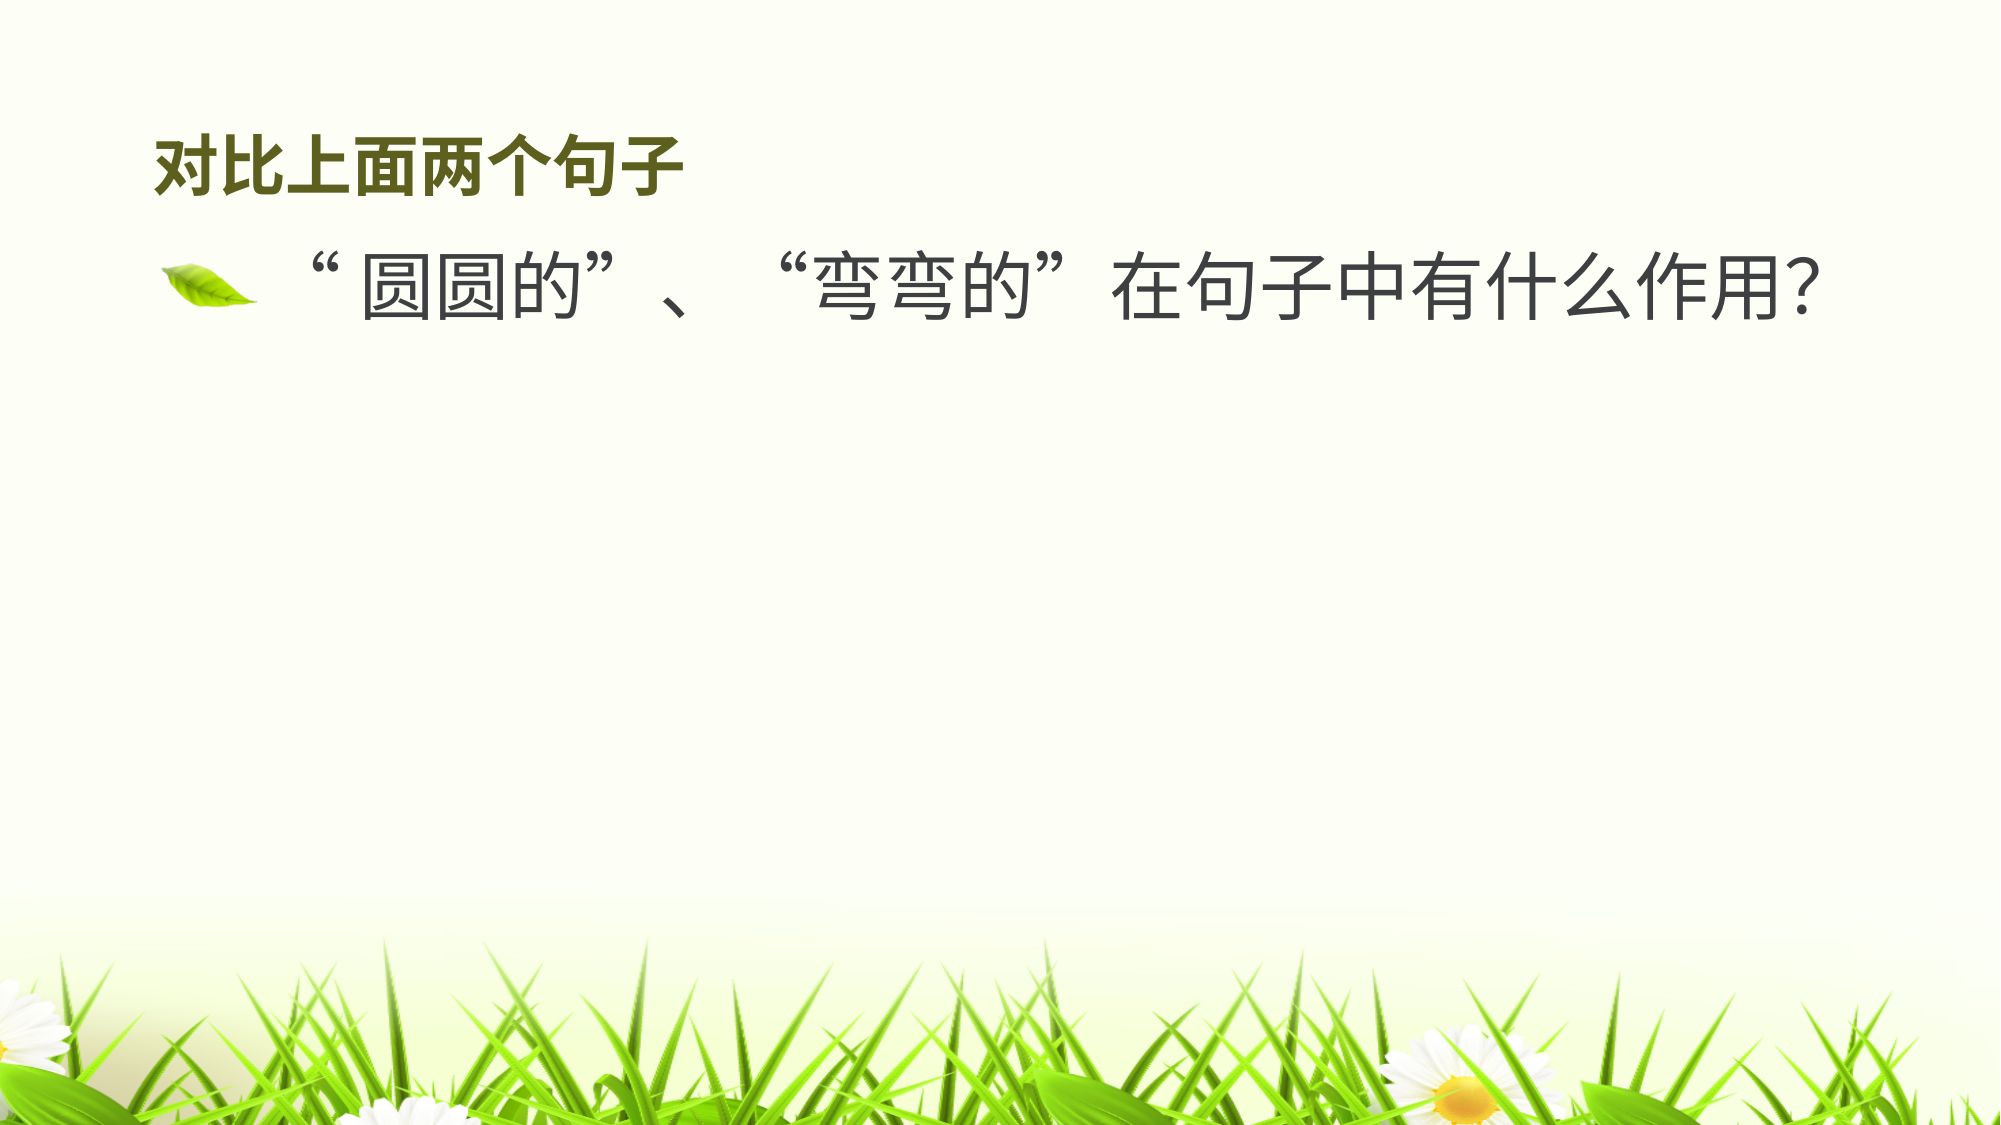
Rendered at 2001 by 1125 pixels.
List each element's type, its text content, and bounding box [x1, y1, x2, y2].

picture [0, 1029, 2000, 1125]
title 对比上面两个句子 [137, 59, 1863, 213]
picture [152, 259, 267, 313]
list “圆圆的”、“弯弯的”在句子中有什么作用？ [137, 242, 1863, 1014]
